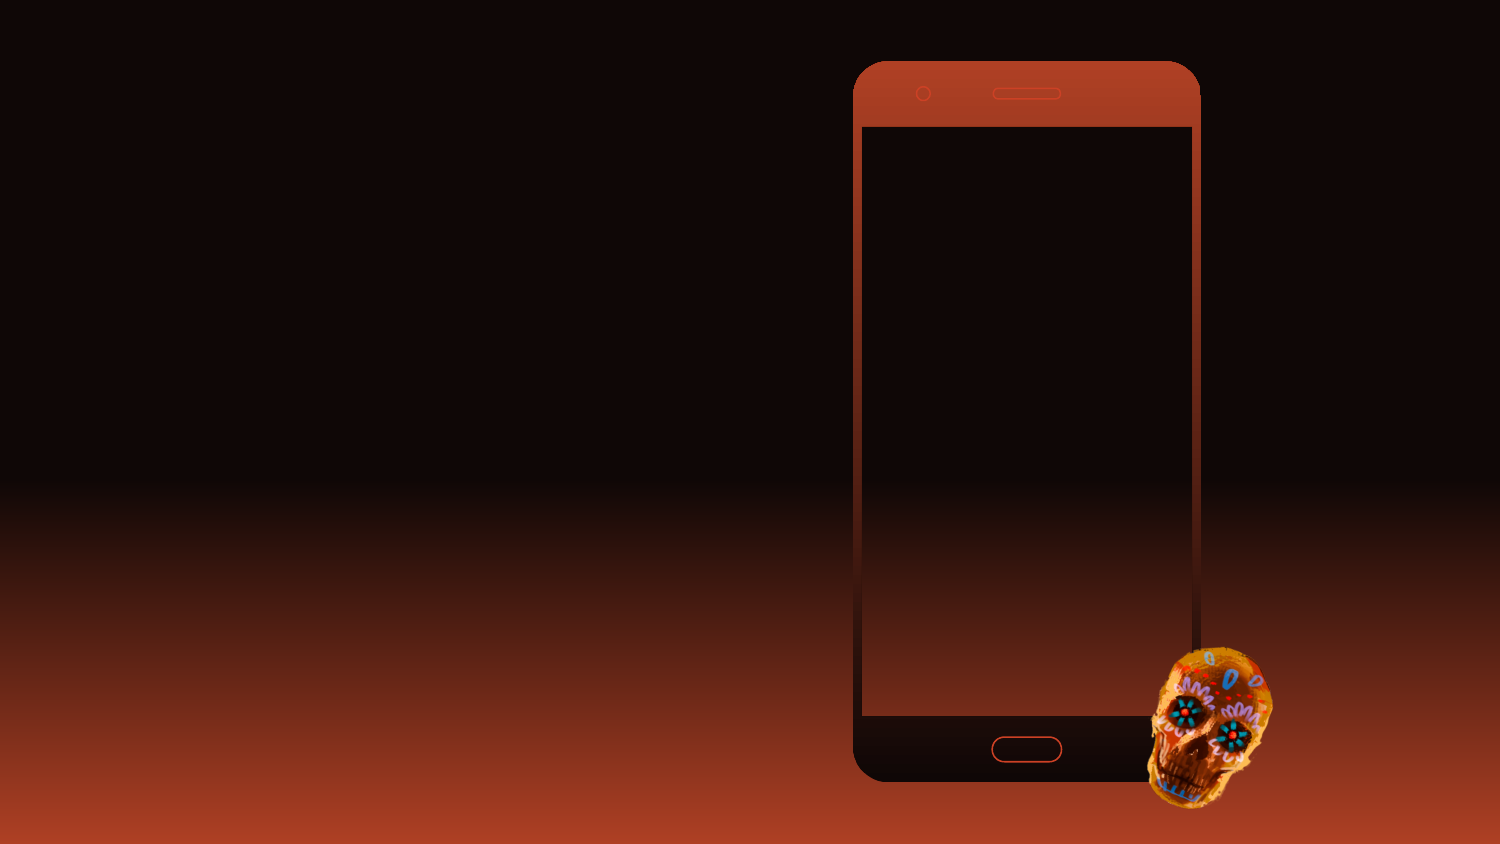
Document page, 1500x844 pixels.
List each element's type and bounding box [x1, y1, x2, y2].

picture [1130, 634, 1295, 828]
text_box [852, 60, 1202, 783]
